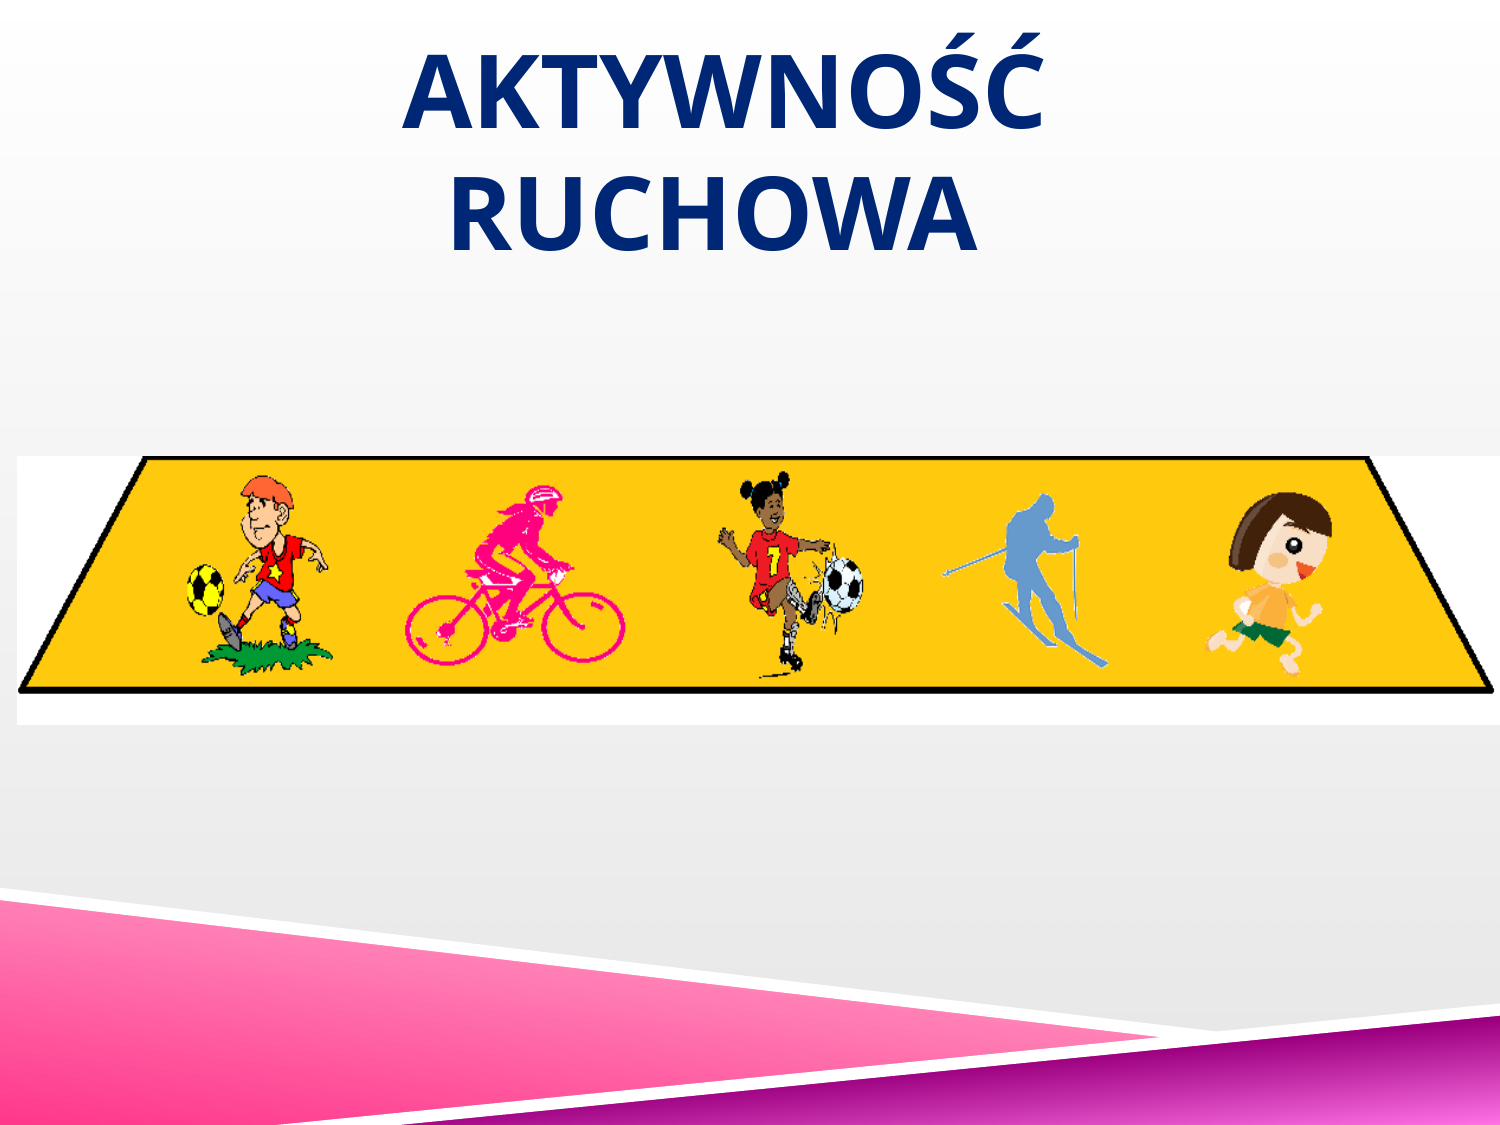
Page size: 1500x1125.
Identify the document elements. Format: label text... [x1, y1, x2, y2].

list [17, 455, 1500, 725]
text_box AKTYWNOŚĆ RUCHOWA [265, 18, 1185, 279]
